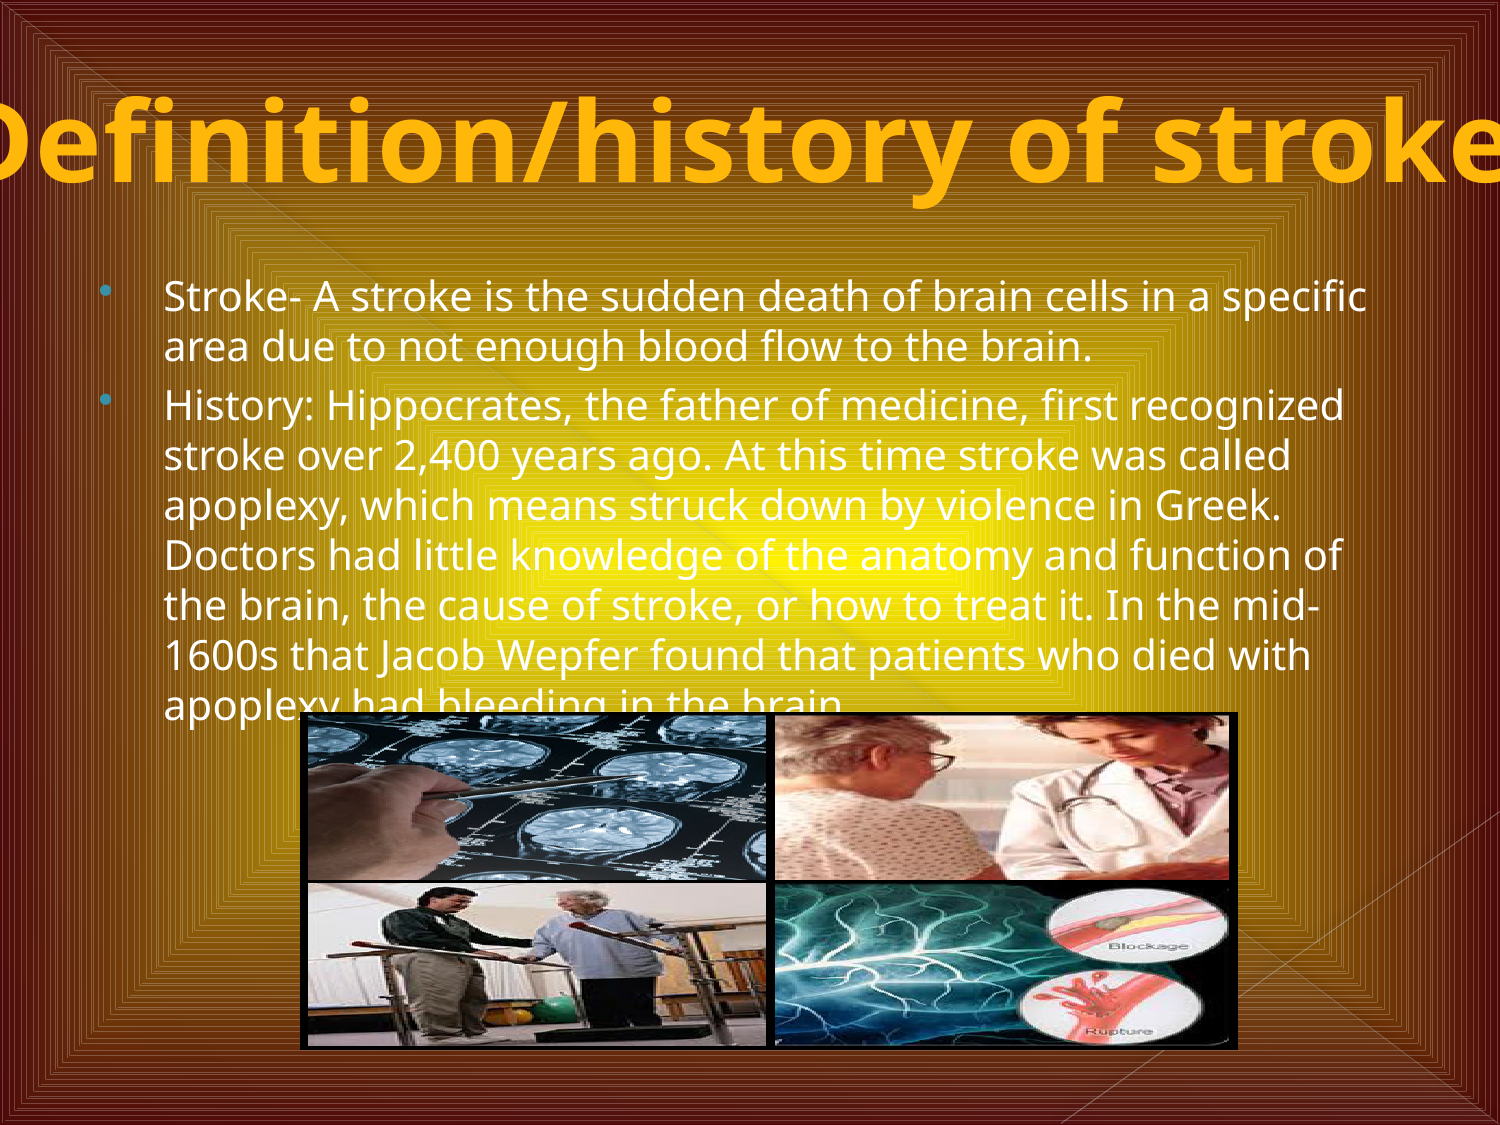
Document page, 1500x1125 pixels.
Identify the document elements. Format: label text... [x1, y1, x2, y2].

text_box Definition/history of stroke [0, 62, 1500, 213]
picture [299, 712, 1238, 1051]
list Stroke- A stroke is the sudden death of brain cells in a specific area due to not enough blood flow to the brain. History: Hippocrates, the father of medicine, first recognized stroke over 2,400 years ago. At this time stroke was called apoplexy, which means struck down by violence in Greek. Doctors had little knowledge of the anatomy and function of the brain, the cause of stroke, or how to treat it. In the mid-1600s that Jacob Wepfer found that patients who died with apoplexy had bleeding in the brain. [75, 262, 1425, 1100]
